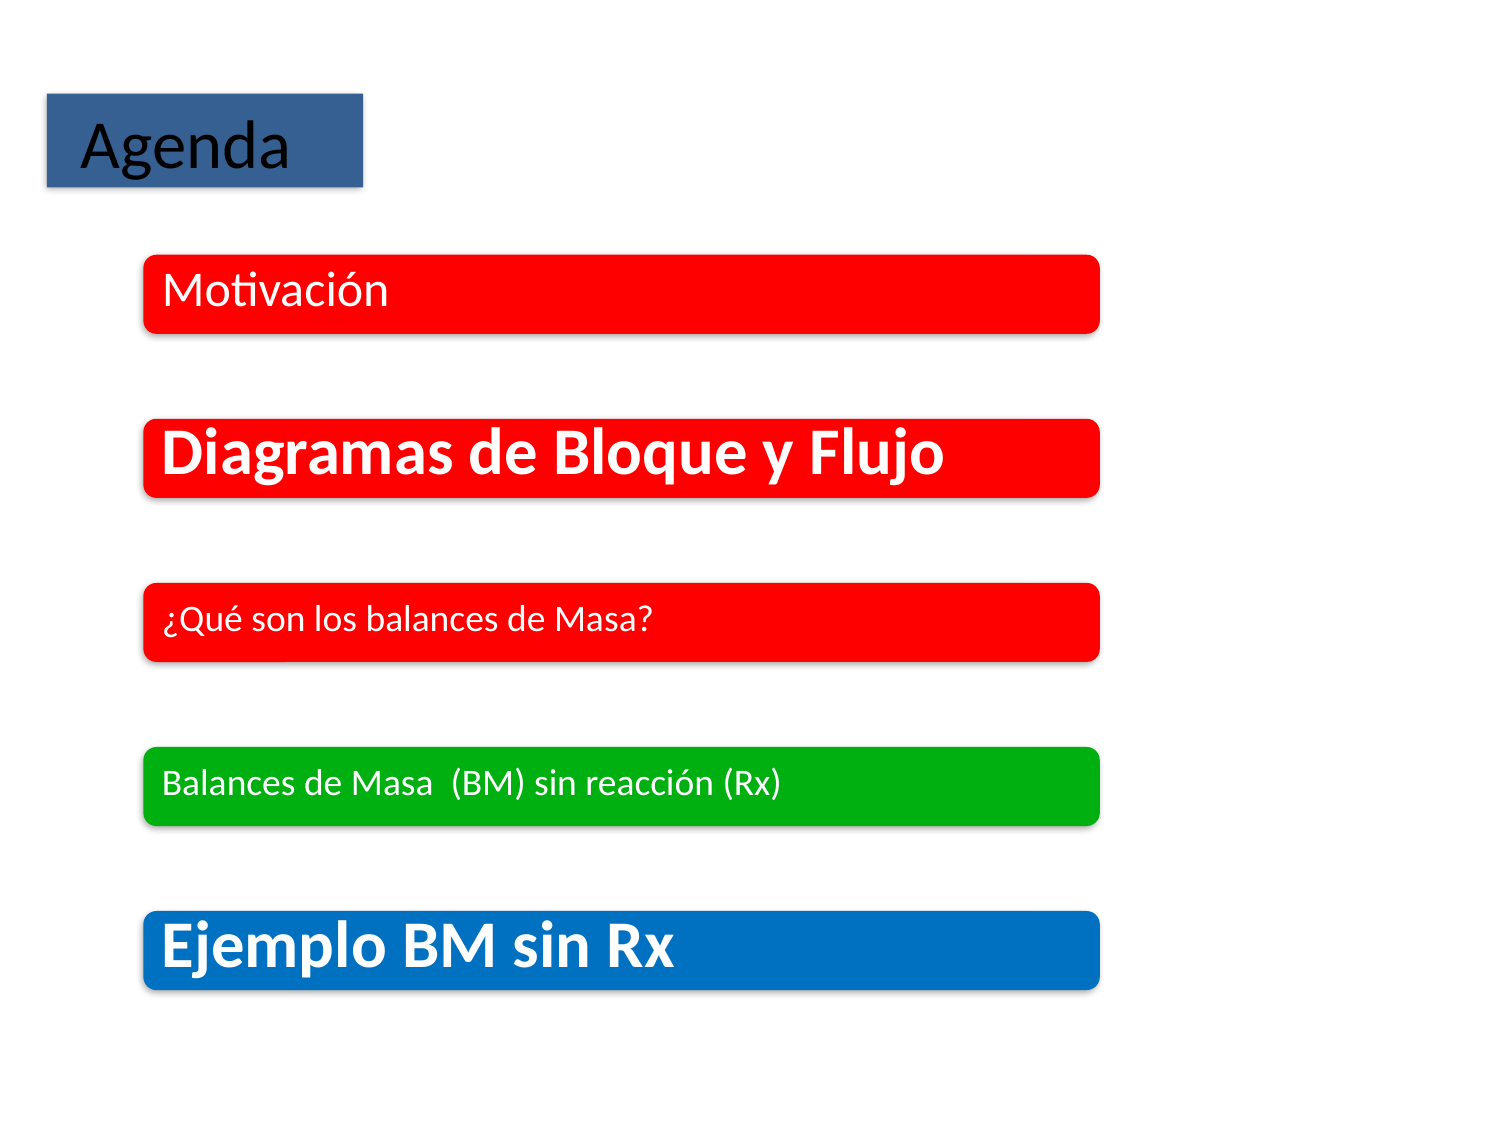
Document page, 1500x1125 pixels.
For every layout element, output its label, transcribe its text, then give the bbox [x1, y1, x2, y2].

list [74, 245, 1442, 1067]
text_box Agenda [46, 93, 364, 188]
